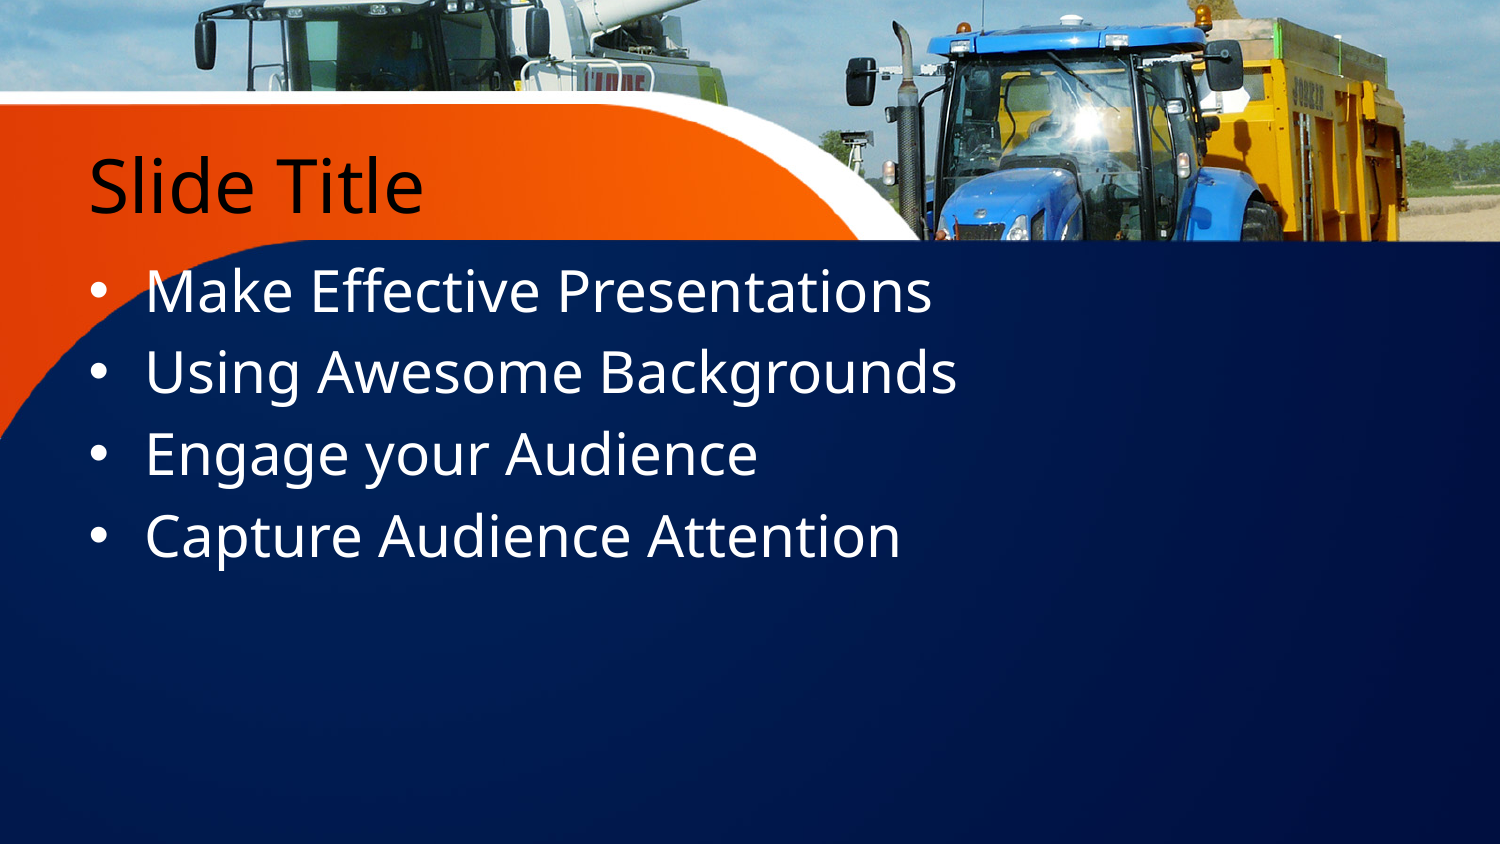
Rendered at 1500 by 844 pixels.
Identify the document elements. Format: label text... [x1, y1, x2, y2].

list Make Effective Presentations Using Awesome Backgrounds Engage your Audience Capture Audience Attention [73, 246, 1427, 773]
title Slide Title [73, 121, 1427, 246]
picture [0, 0, 1500, 844]
